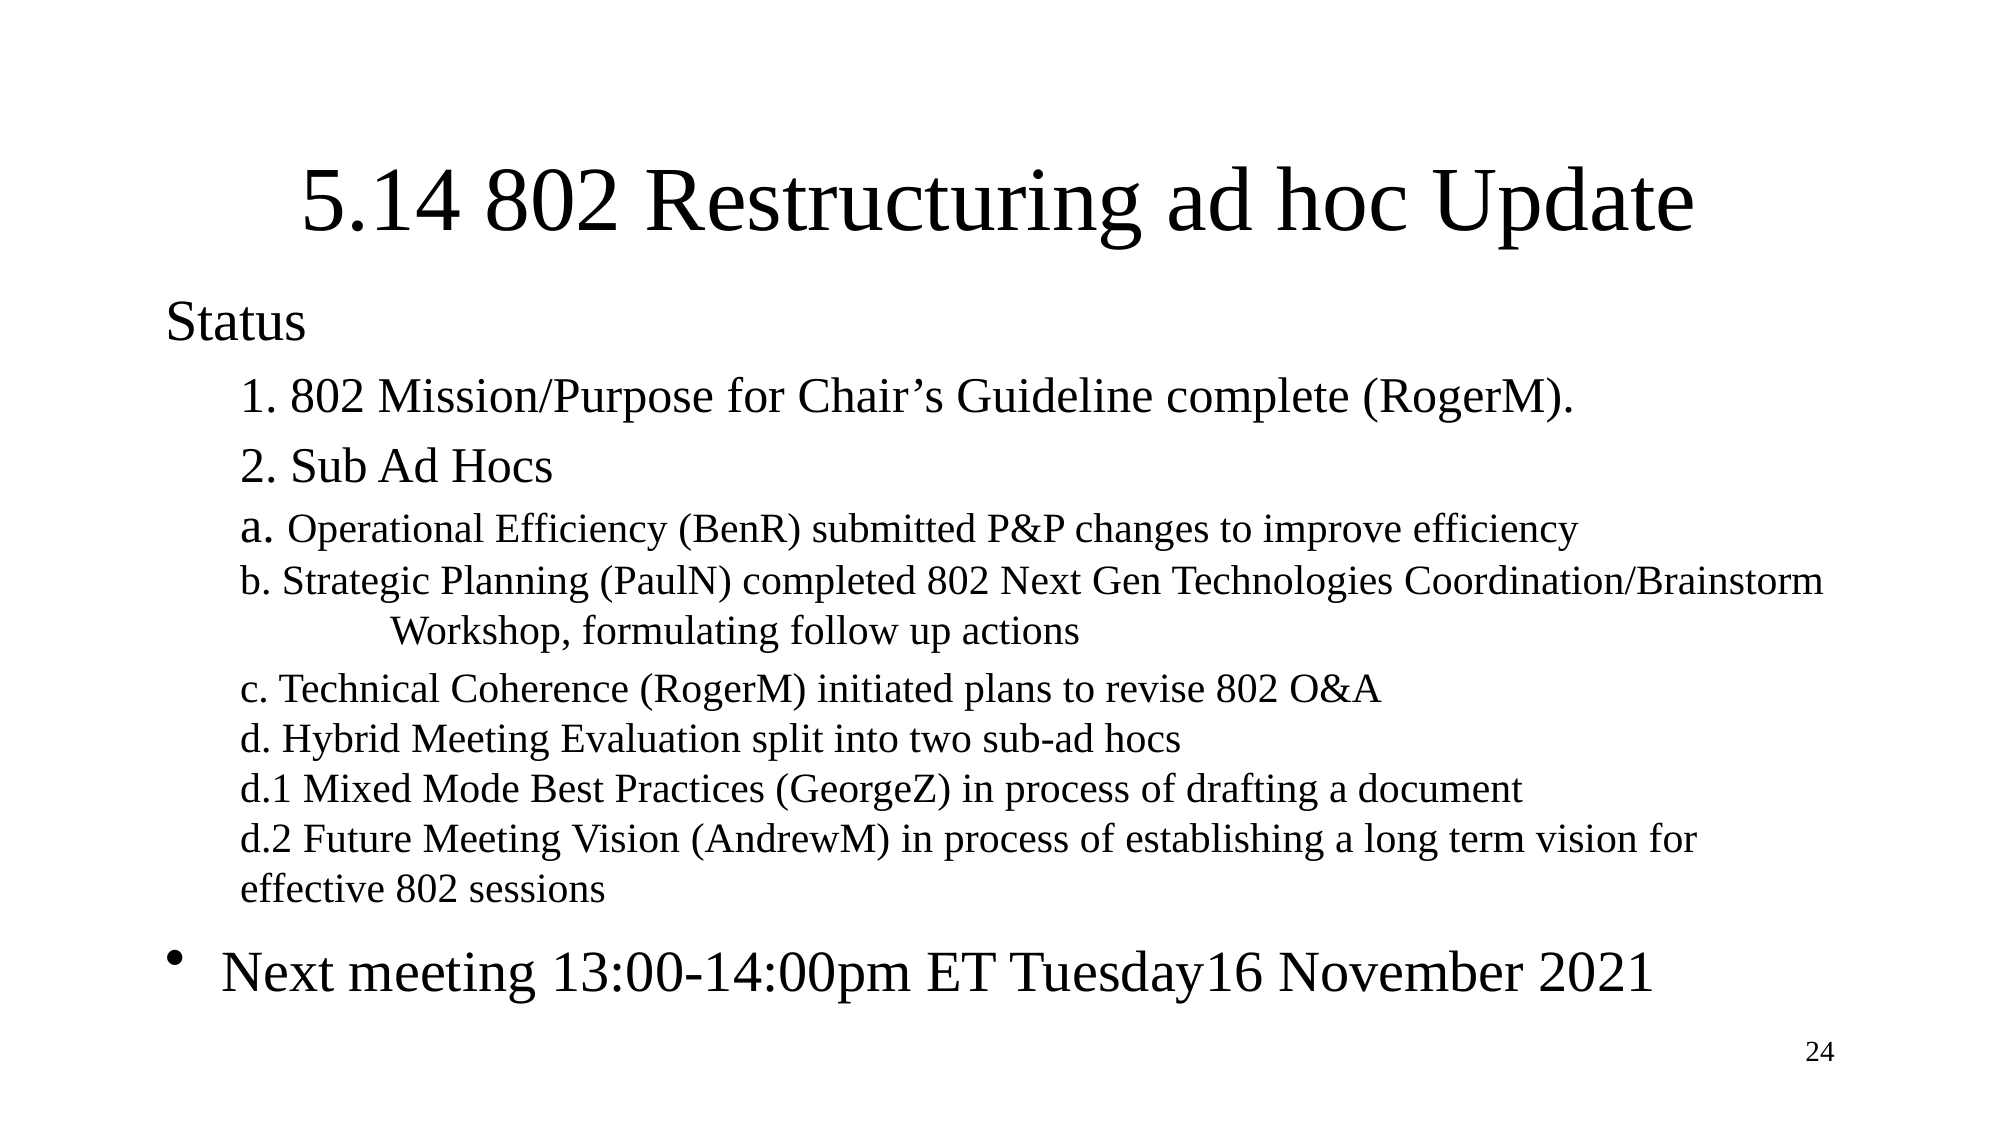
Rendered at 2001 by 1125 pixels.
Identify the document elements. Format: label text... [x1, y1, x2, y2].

list Status 1. 802 Mission/Purpose for Chair’s Guideline complete (RogerM). 2. Sub Ad Hocs a. Operational Efficiency (BenR) submitted P&P changes to improve efficiency b. Strategic Planning (PaulN) completed 802 Next Gen Technologies Coordination/Brainstorm Workshop, formulating follow up actions c. Technical Coherence (RogerM) initiated plans to revise 802 O&A d. Hybrid Meeting Evaluation split into two sub-ad hocs d.1 Mixed Mode Best Practices (GeorgeZ) in process of drafting a document d.2 Future Meeting Vision (AndrewM) in process of establishing a long term vision for effective 802 sessions Next meeting 13:00-14:00pm ET Tuesday16 November 2021 [149, 274, 1851, 951]
title 5.14 802 Restructuring ad hoc Update [149, 99, 1851, 274]
slide_number 24 [1433, 1024, 1851, 1101]
